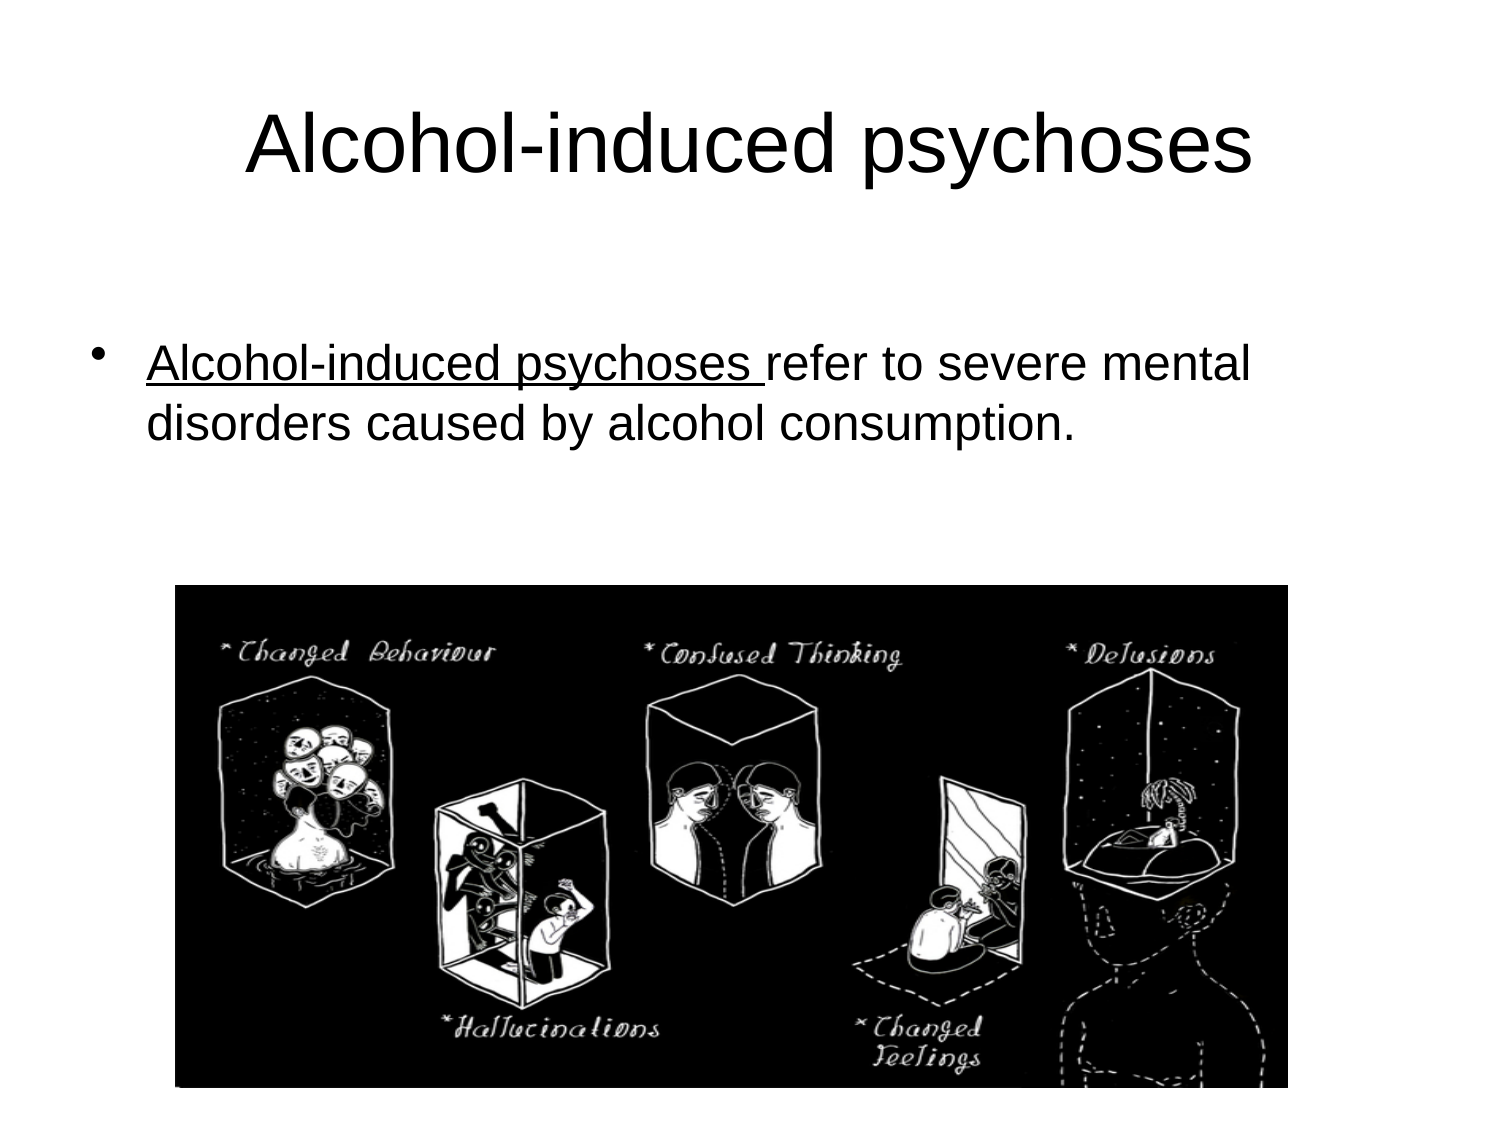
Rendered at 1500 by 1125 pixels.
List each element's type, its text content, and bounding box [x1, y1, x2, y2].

picture [175, 585, 1288, 1088]
list Alcohol-induced psychoses refer to severe mental disorders caused by alcohol consumption. [75, 262, 1336, 1102]
title Alcohol-induced psychoses [75, 45, 1425, 233]
